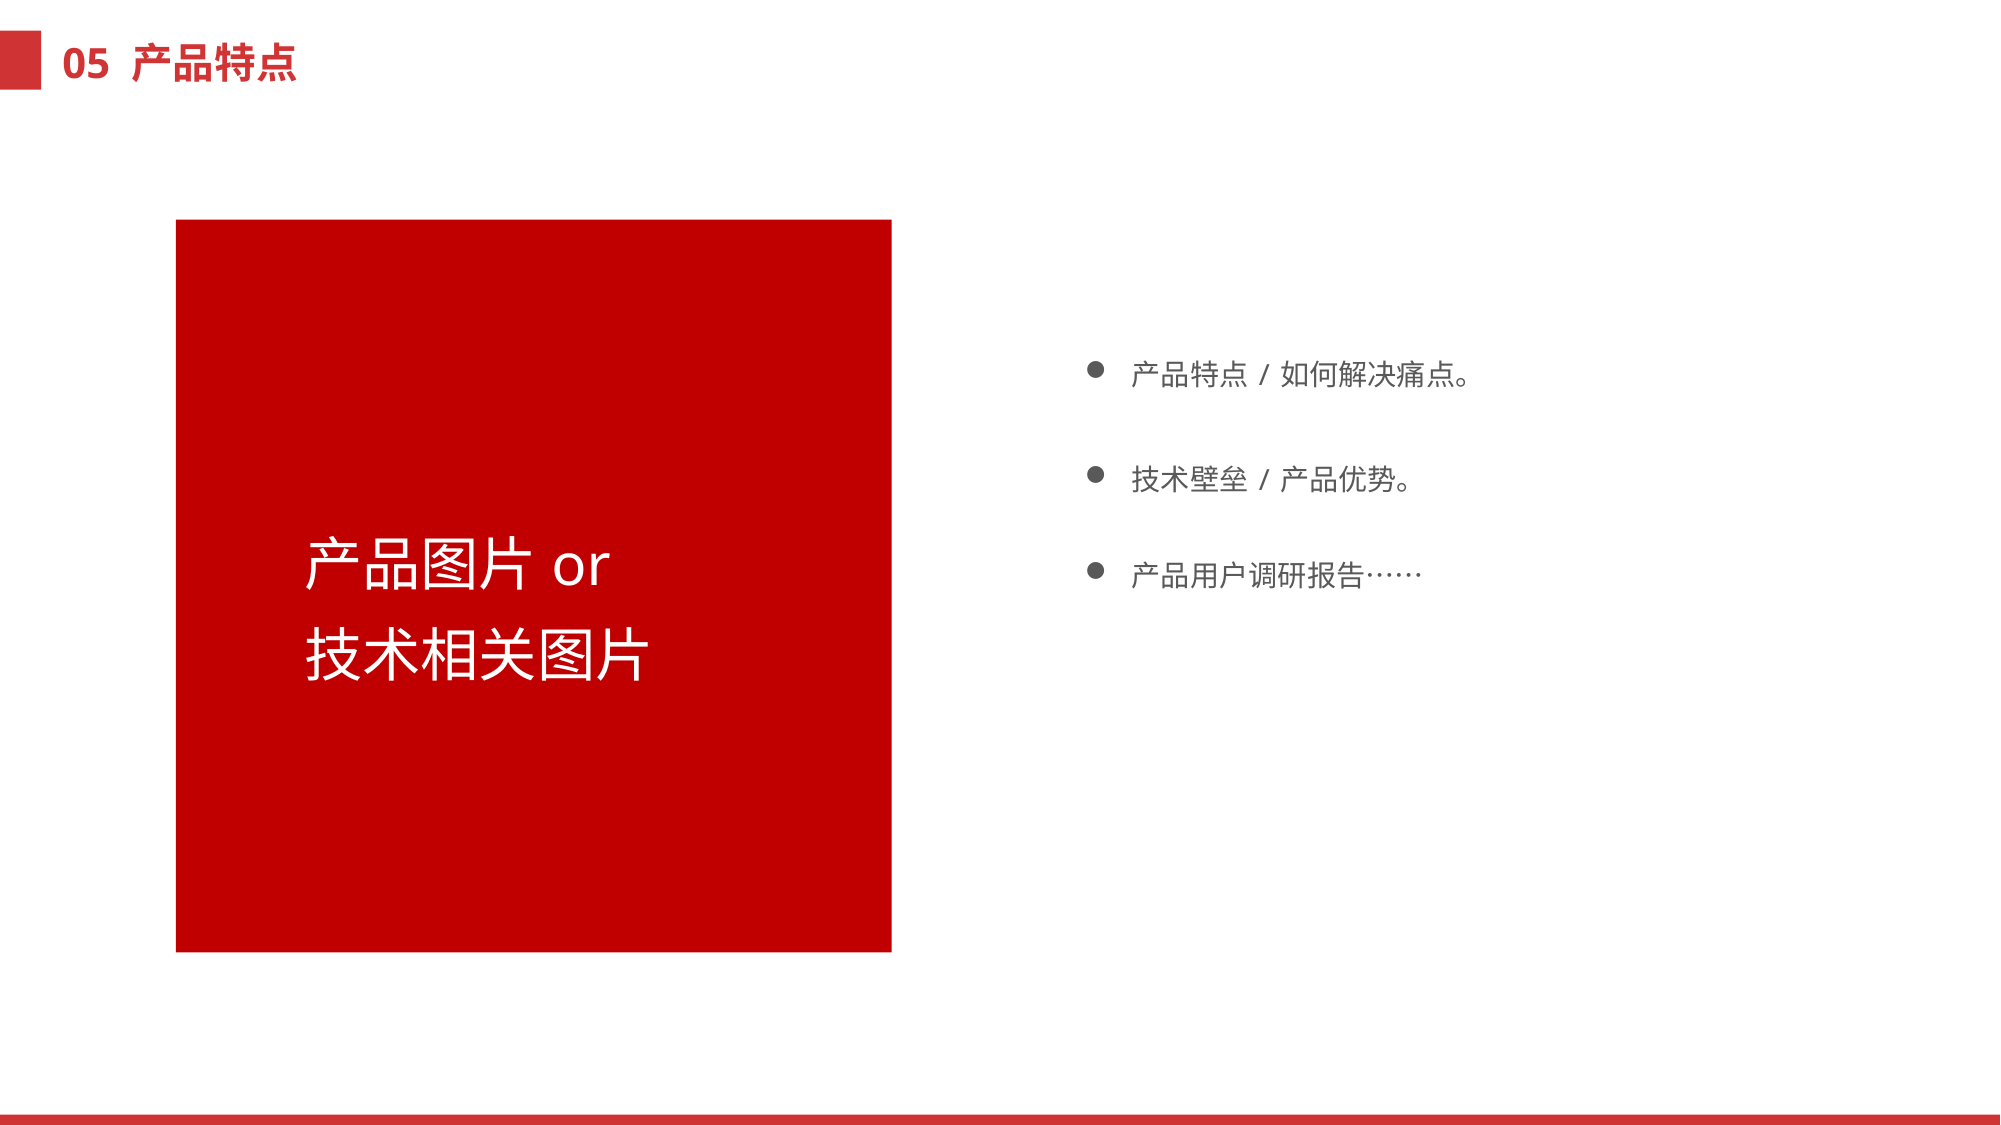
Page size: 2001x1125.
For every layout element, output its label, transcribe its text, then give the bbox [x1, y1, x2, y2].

text_box [0, 1113, 2000, 1125]
text_box 产品图片or技术相关图片 [289, 498, 673, 696]
text_box 产品特点/如何解决痛点。 技术壁垒/产品优势。 产品用户调研报告…… [1070, 348, 1765, 600]
text_box [0, 29, 36, 91]
text_box 05 产品特点 [36, 29, 700, 95]
text_box [175, 219, 892, 953]
